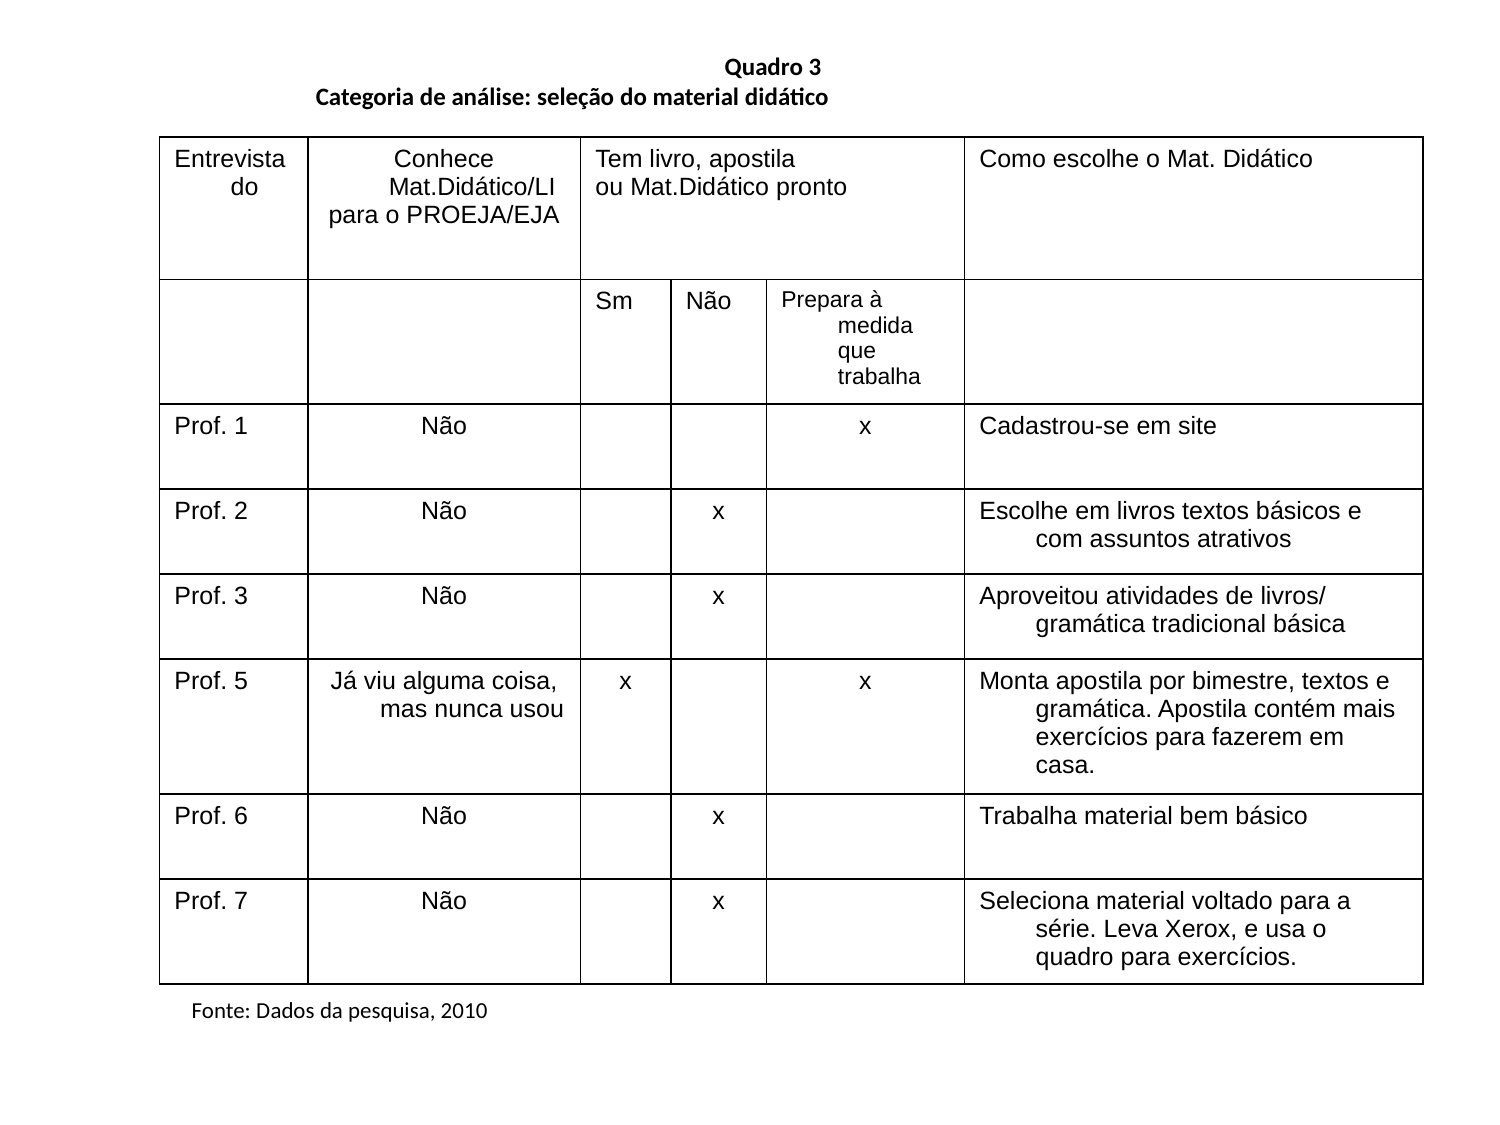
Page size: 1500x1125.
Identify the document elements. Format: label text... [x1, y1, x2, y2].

table_cell Não [309, 795, 580, 878]
text_box Quadro 3 Categoria de análise: seleção do material didático [301, 42, 1187, 136]
table_cell Prepara à medida que trabalha [767, 280, 964, 403]
table_cell Prof. 2 [160, 490, 307, 573]
table_cell Prof. 5 [160, 660, 307, 793]
table_cell Prof. 6 [160, 795, 307, 878]
table_cell Monta apostila por bimestre, textos e gramática. Apostila contém mais exercícios para fazerem em casa. [965, 660, 1422, 793]
table_cell Não [309, 880, 580, 983]
table_cell Escolhe em livros textos básicos e com assuntos atrativos [965, 490, 1422, 573]
table_cell x [672, 795, 766, 878]
table_cell Prof. 7 [160, 880, 307, 983]
table_cell [581, 575, 670, 658]
table_cell [581, 880, 670, 983]
table_cell [767, 575, 964, 658]
table_cell Não [309, 575, 580, 658]
table_header Como escolhe o Mat. Didático [965, 138, 1422, 279]
table_cell x [767, 405, 964, 488]
table_cell [672, 405, 766, 488]
table_cell Cadastrou-se em site [965, 405, 1422, 488]
table_header Entrevistado [160, 138, 307, 279]
table_cell x [672, 575, 766, 658]
table_cell [581, 405, 670, 488]
table_cell Não [672, 280, 766, 403]
table_header Tem livro, apostila ou Mat.Didático pronto [581, 138, 964, 279]
table_cell [581, 795, 670, 878]
table_cell Prof. 3 [160, 575, 307, 658]
table_cell [672, 660, 766, 793]
table_cell [767, 490, 964, 573]
table_cell x [672, 490, 766, 573]
table_cell [767, 880, 964, 983]
table_cell x [581, 660, 670, 793]
table_cell Sm [581, 280, 670, 403]
table_cell Seleciona material voltado para a série. Leva Xerox, e usa o quadro para exercícios. [965, 880, 1422, 983]
table_cell Já viu alguma coisa, mas nunca usou [309, 660, 580, 793]
table_header Conhece Mat.Didático/LI para o PROEJA/EJA [309, 138, 580, 279]
table_cell [160, 280, 307, 403]
table_cell x [767, 660, 964, 793]
table_cell [581, 490, 670, 573]
table_cell Não [309, 405, 580, 488]
table_cell Prof. 1 [160, 405, 307, 488]
table_cell x [672, 880, 766, 983]
table_cell [309, 280, 580, 403]
text_box Fonte: Dados da pesquisa, 2010 [176, 987, 504, 1076]
table_cell Aproveitou atividades de livros/ gramática tradicional básica [965, 575, 1422, 658]
table_cell [767, 795, 964, 878]
table_cell Não [309, 490, 580, 573]
table_cell Trabalha material bem básico [965, 795, 1422, 878]
table_cell [965, 280, 1422, 403]
